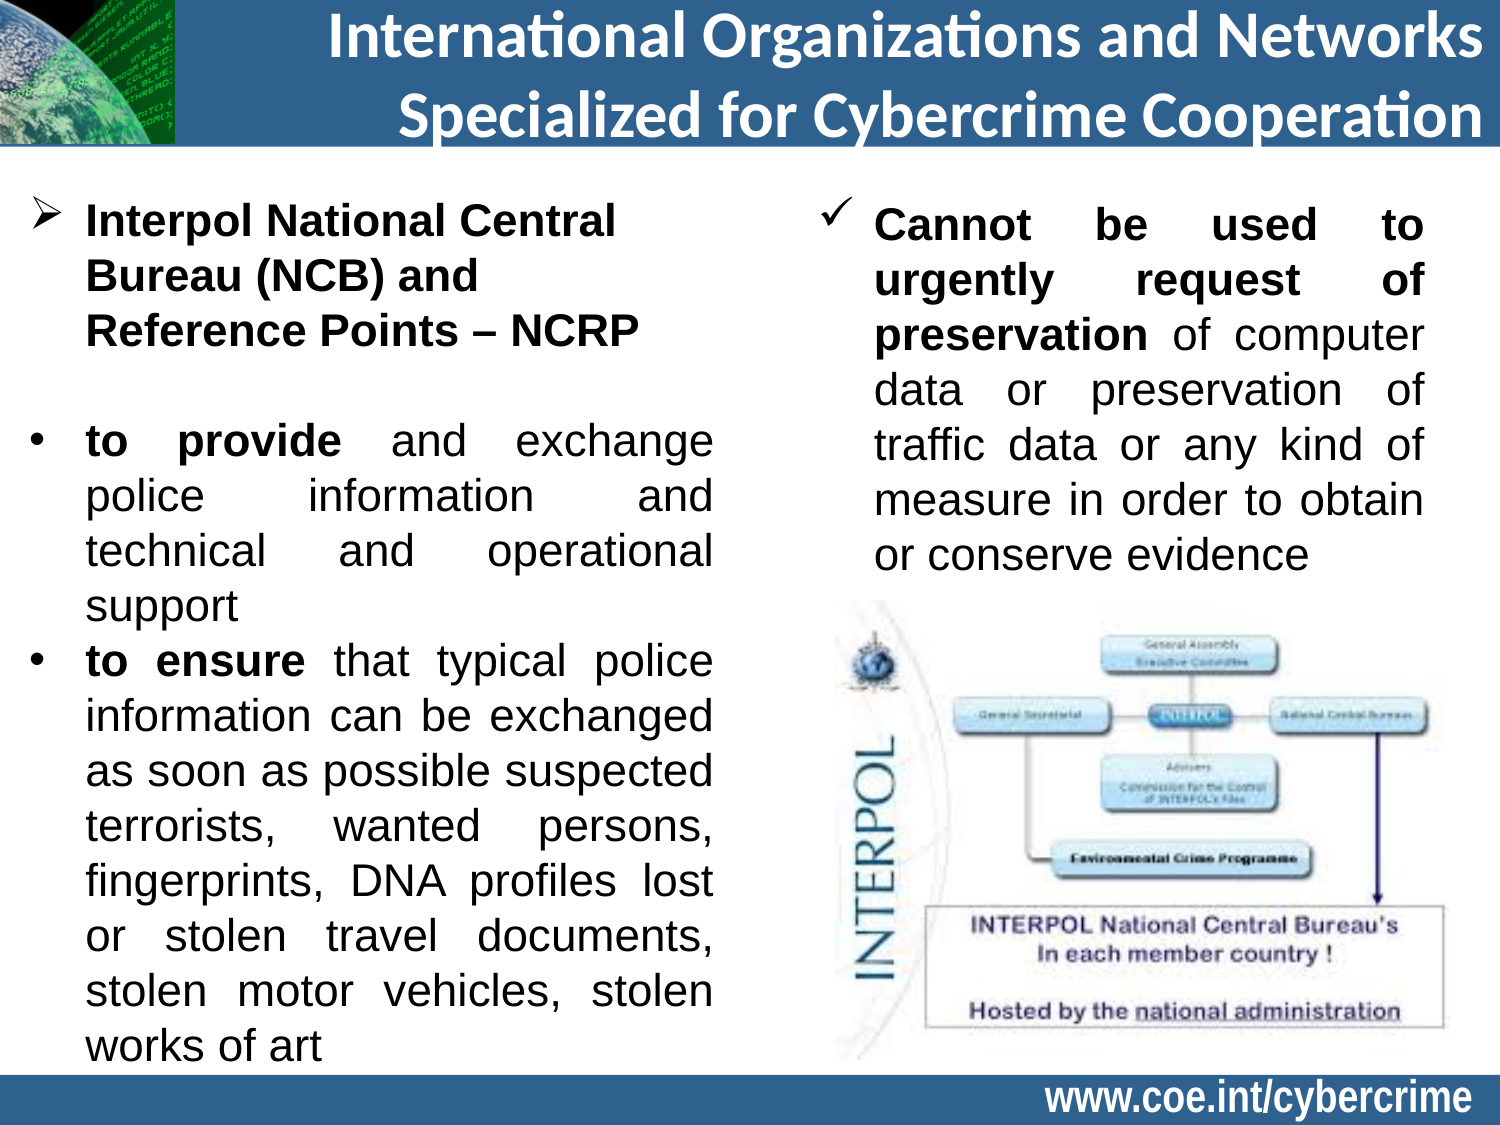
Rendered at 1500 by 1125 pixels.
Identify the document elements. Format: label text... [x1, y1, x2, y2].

text_box Interpol National Central Bureau (NCB) and Reference Points – NCRP to provide and exchange police information and technical and operational support to ensure that typical police information can be exchanged as soon as possible suspected terrorists, wanted persons, fingerprints, DNA profiles lost or stolen travel documents, stolen motor vehicles, stolen works of art [14, 183, 730, 1079]
text_box International Organizations and Networks Specialized for Cybercrime Cooperation [177, 0, 1500, 149]
picture [0, 0, 175, 144]
text_box www.coe.int/cybercrime [1030, 1059, 1500, 1125]
text_box Cannot be used to urgently request of preservation of computer data or preservation of traffic data or any kind of measure in order to obtain or conserve evidence [802, 187, 1440, 642]
text_box [0, 1073, 1030, 1125]
picture [835, 600, 1450, 1061]
